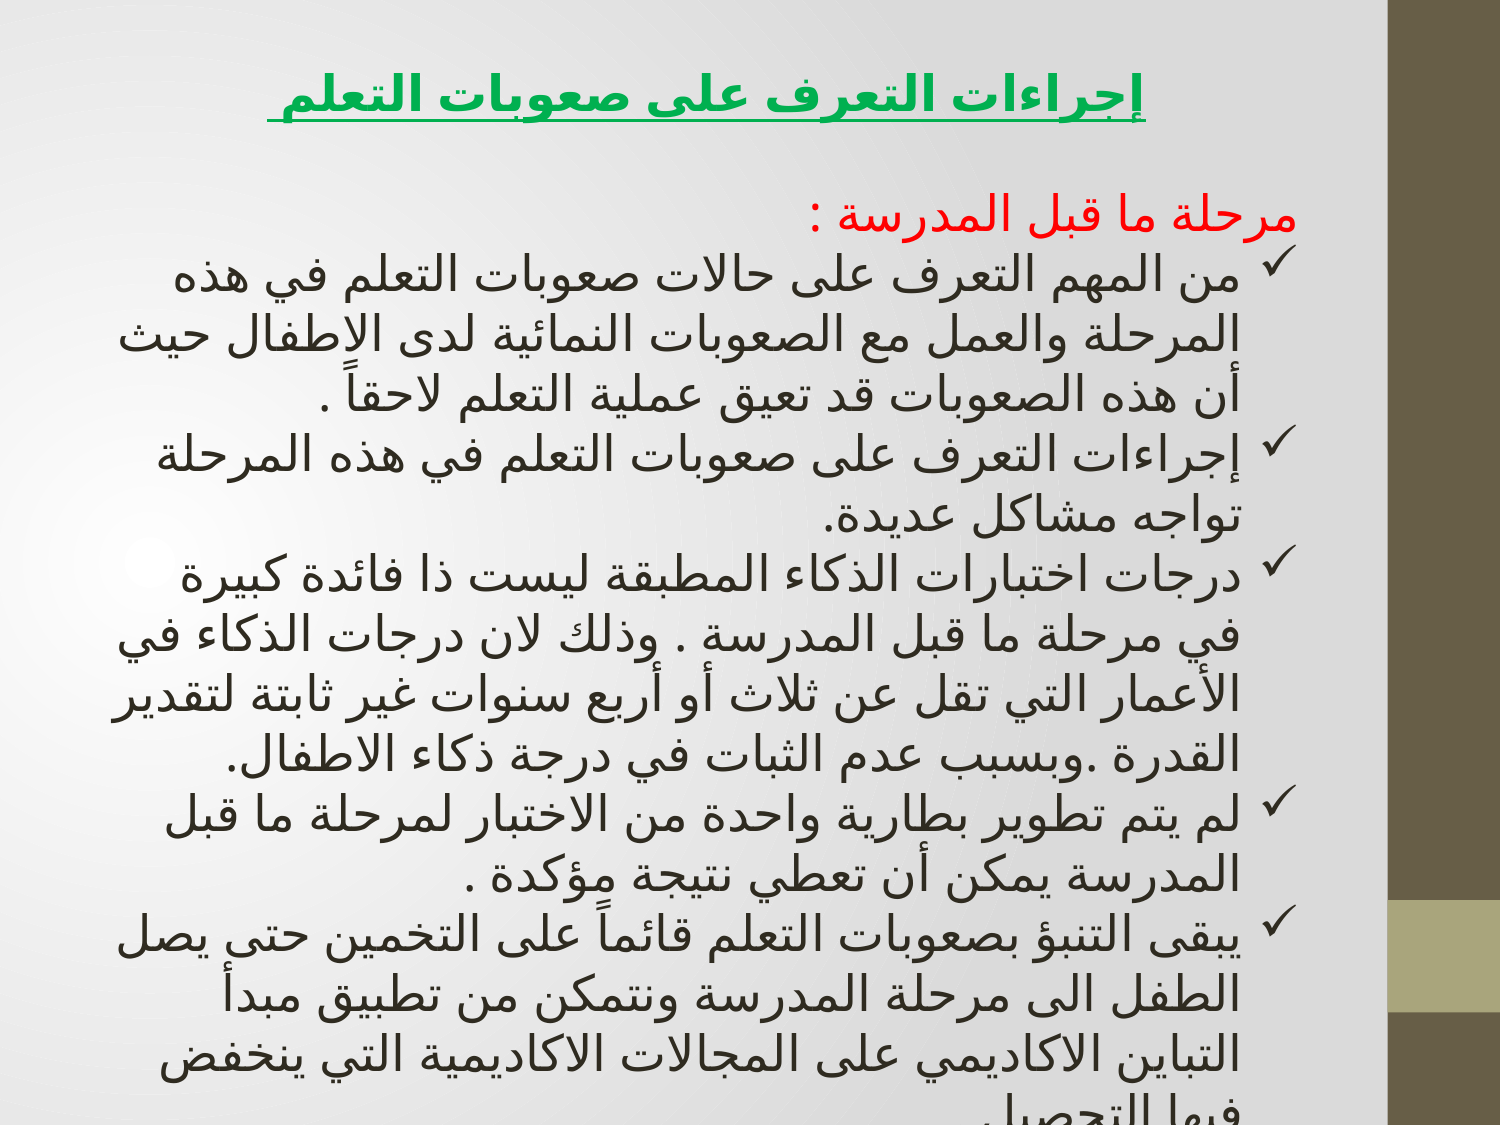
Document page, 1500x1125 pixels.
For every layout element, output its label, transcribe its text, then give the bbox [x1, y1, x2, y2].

text_box إجراءات التعرف على صعوبات التعلم مرحلة ما قبل المدرسة : من المهم التعرف على حالات صعوبات التعلم في هذه المرحلة والعمل مع الصعوبات النمائية لدى الاطفال حيث أن هذه الصعوبات قد تعيق عملية التعلم لاحقاً . إجراءات التعرف على صعوبات التعلم في هذه المرحلة تواجه مشاكل عديدة. درجات اختبارات الذكاء المطبقة ليست ذا فائدة كبيرة في مرحلة ما قبل المدرسة . وذلك لان درجات الذكاء في الأعمار التي تقل عن ثلاث أو أربع سنوات غير ثابتة لتقدير القدرة .وبسبب عدم الثبات في درجة ذكاء الاطفال. لم يتم تطوير بطارية واحدة من الاختبار لمرحلة ما قبل المدرسة يمكن أن تعطي نتيجة مؤكدة . يبقى التنبؤ بصعوبات التعلم قائماً على التخمين حتى يصل الطفل الى مرحلة المدرسة ونتمكن من تطبيق مبدأ التباين الاكاديمي على المجالات الاكاديمية التي ينخفض فيها التحصيل . [97, 54, 1315, 1125]
